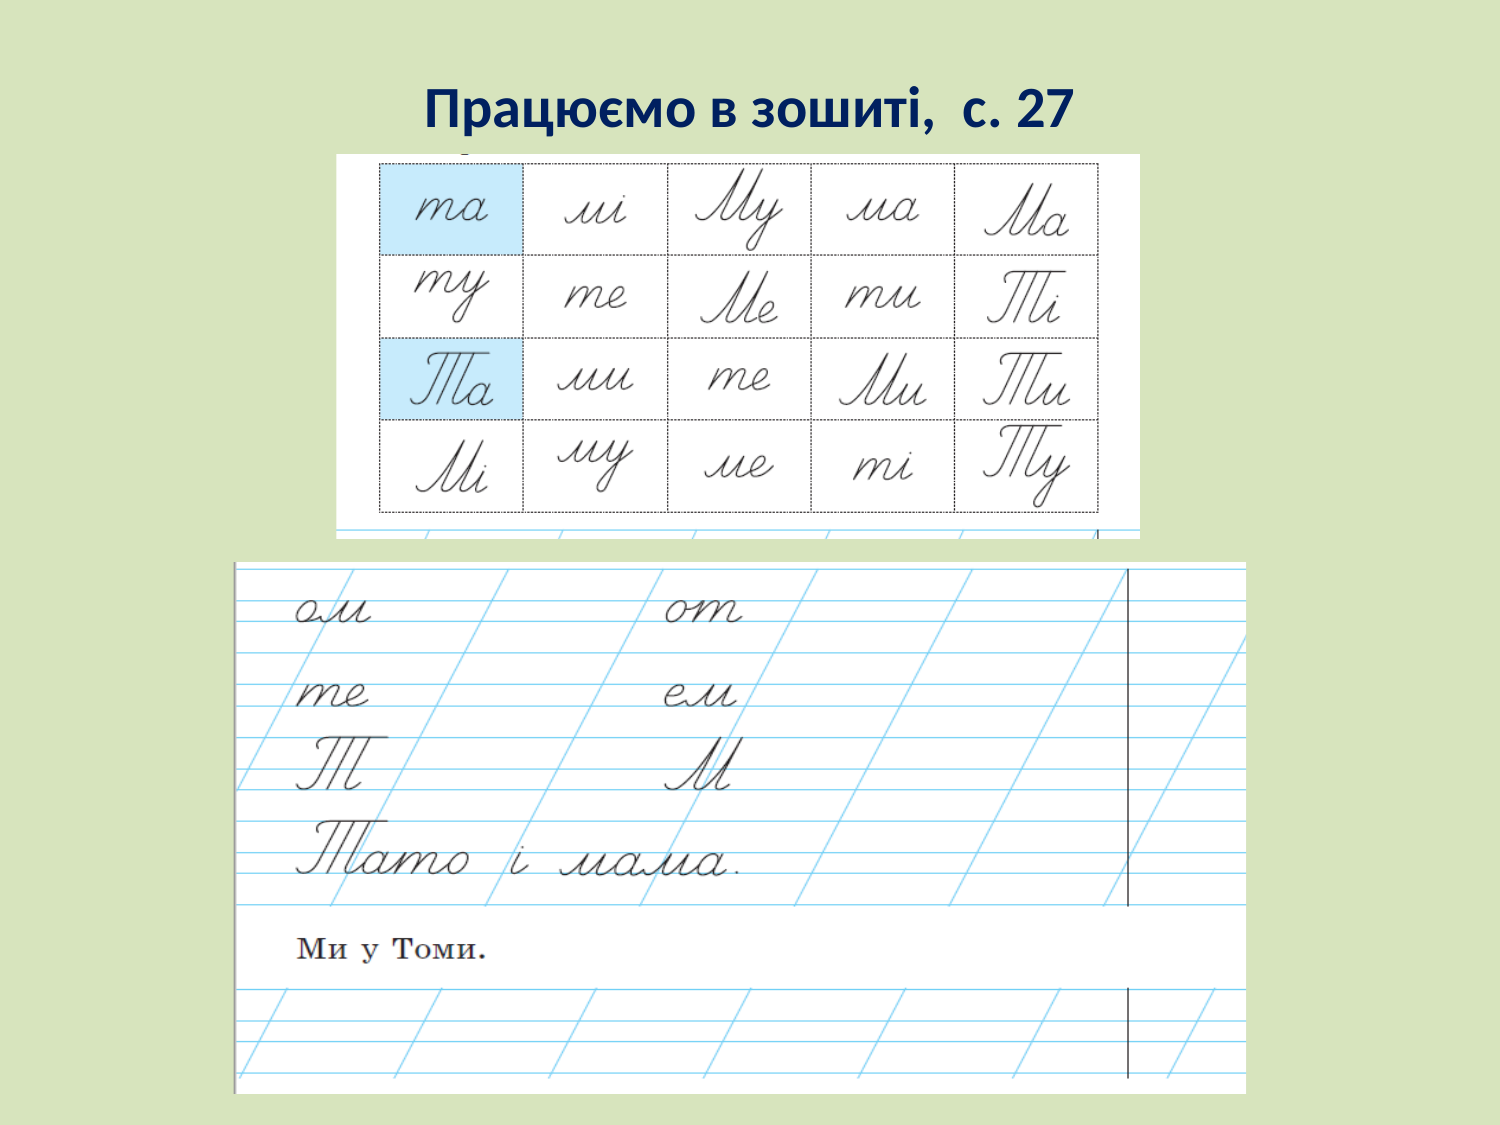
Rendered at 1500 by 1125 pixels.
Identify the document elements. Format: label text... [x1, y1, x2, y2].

picture [233, 562, 1247, 1095]
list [336, 154, 1141, 540]
title Працюємо в зошиті, с. 27 [75, 45, 1425, 233]
